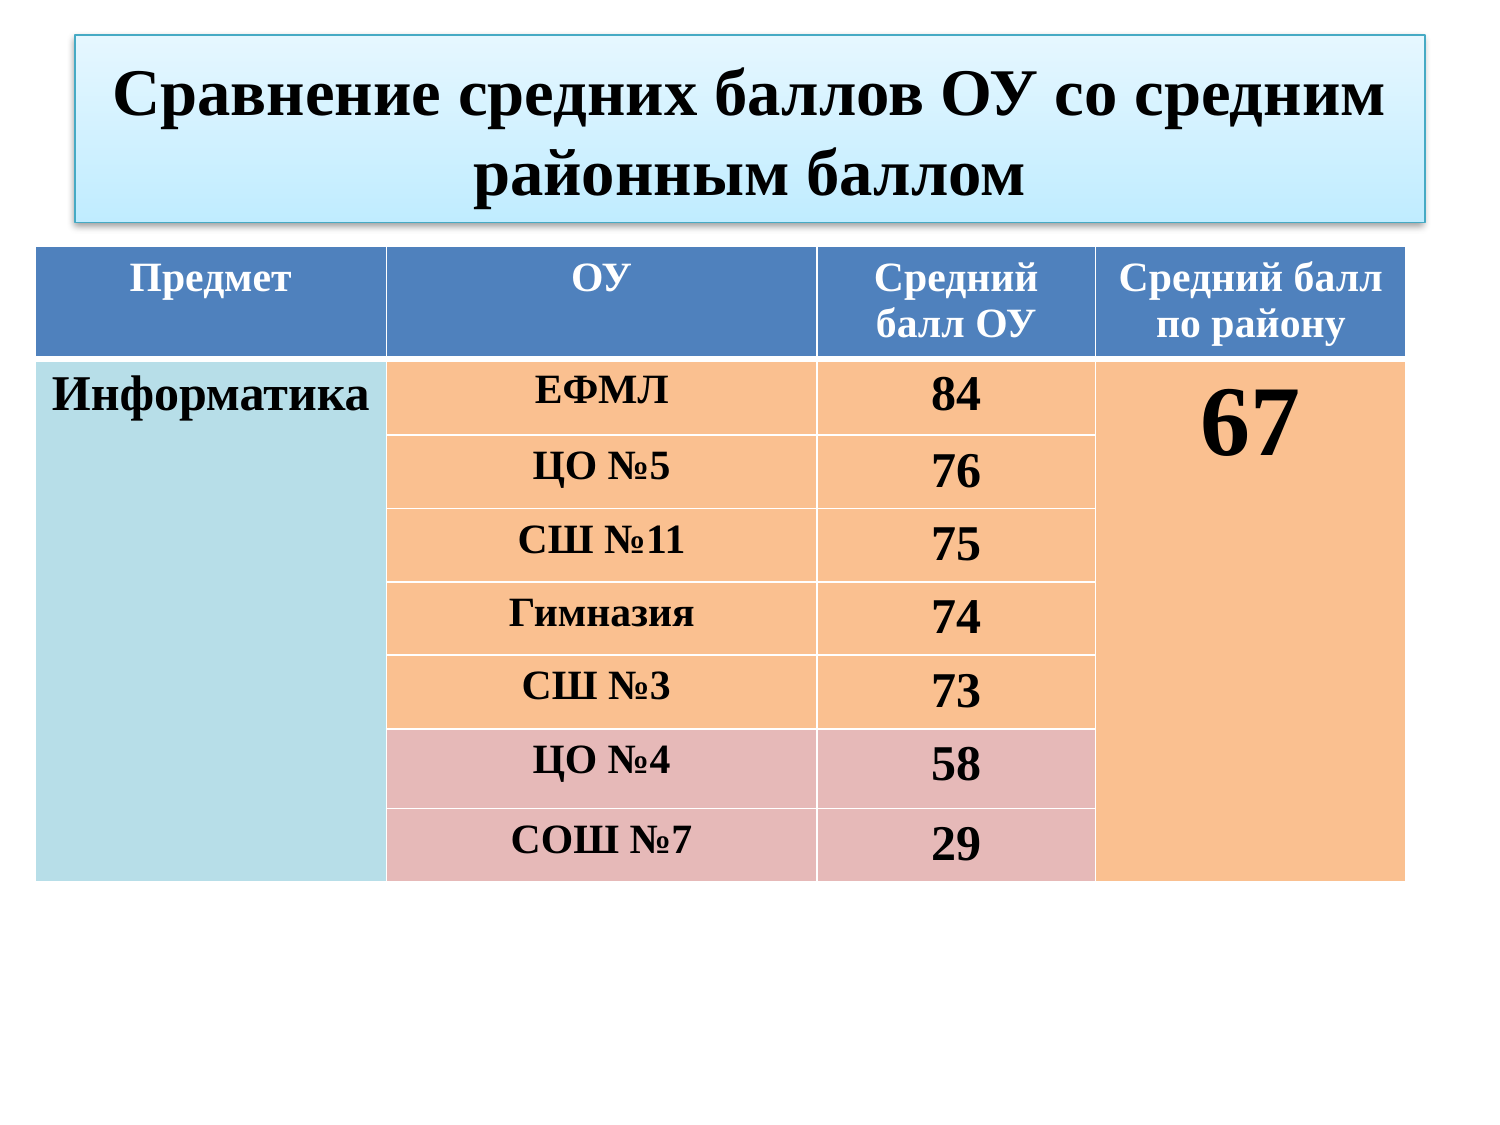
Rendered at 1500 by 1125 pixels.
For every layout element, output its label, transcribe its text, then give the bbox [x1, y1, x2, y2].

table_cell 75 [818, 509, 1095, 581]
table_header ОУ [387, 247, 816, 356]
table_cell 74 [818, 583, 1095, 654]
title Сравнение средних баллов ОУ со средним районным баллом [74, 34, 1426, 223]
table_cell ЦО №5 [387, 436, 816, 508]
table_cell СШ №11 [387, 509, 816, 581]
table_cell ЦО №4 [387, 730, 816, 808]
table_cell Гимназия [387, 583, 816, 654]
table_header Предмет [36, 247, 386, 356]
table_cell СШ №3 [387, 656, 816, 728]
table_header Средний балл по району [1096, 247, 1405, 356]
table_cell 67 [1096, 362, 1405, 881]
table_cell 73 [818, 656, 1095, 728]
table_cell 29 [818, 809, 1095, 881]
table_cell СОШ №7 [387, 809, 816, 881]
table_cell 58 [818, 730, 1095, 808]
table_cell 84 [818, 362, 1095, 434]
table_header Средний балл ОУ [818, 247, 1095, 356]
table_cell Информатика [36, 362, 386, 881]
table_cell 76 [818, 436, 1095, 508]
table_cell ЕФМЛ [387, 362, 816, 434]
